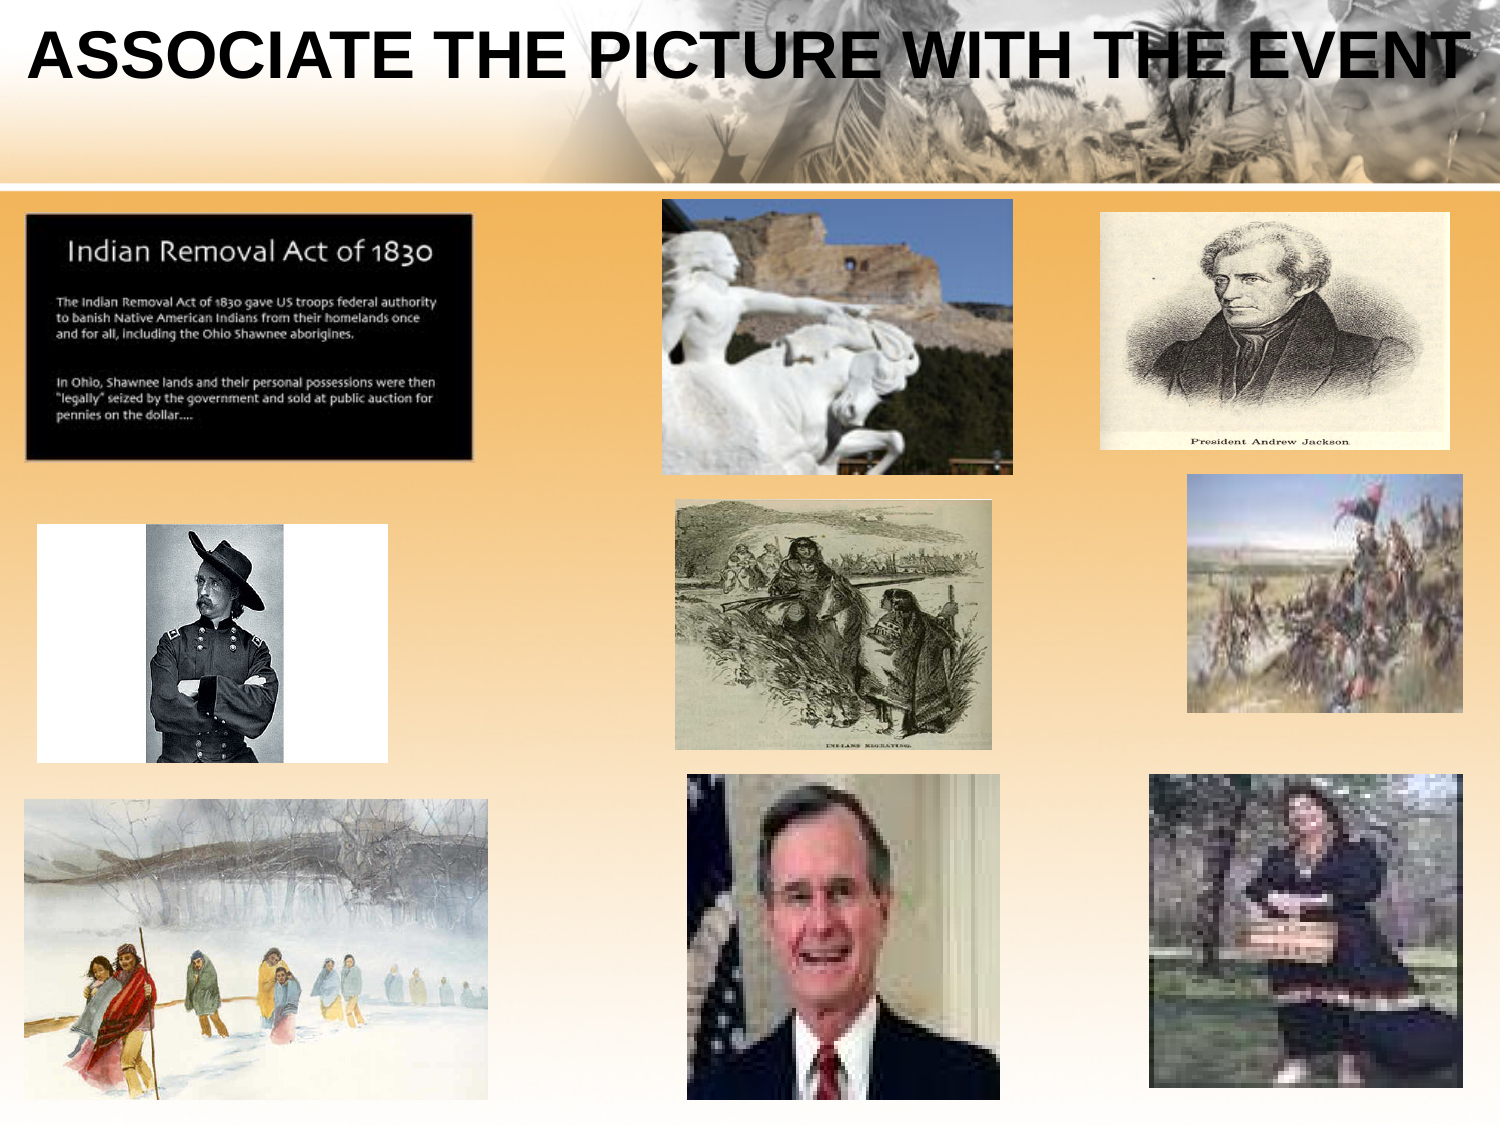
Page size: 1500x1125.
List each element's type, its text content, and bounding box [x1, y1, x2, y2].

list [24, 212, 476, 463]
title ASSOCIATE THE PICTURE WITH THE EVENT [0, 0, 1500, 101]
picture [0, 101, 1500, 1125]
